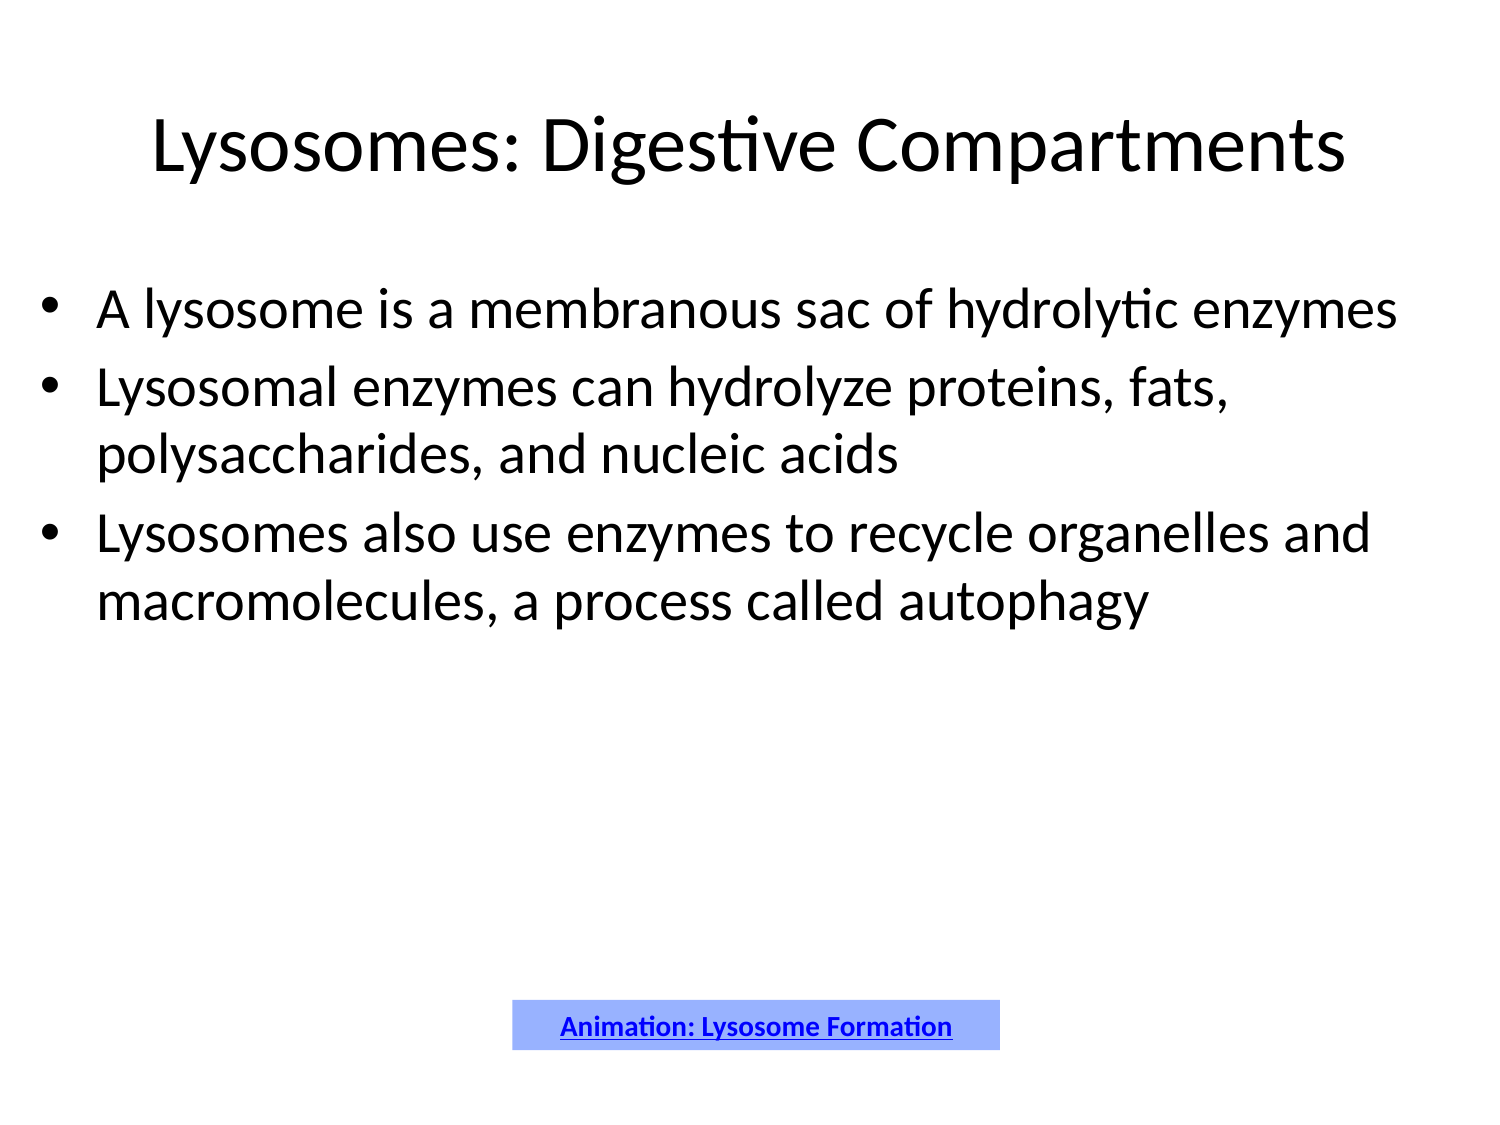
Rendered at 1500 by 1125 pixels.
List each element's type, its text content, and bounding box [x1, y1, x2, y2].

list A lysosome is a membranous sac of hydrolytic enzymes Lysosomal enzymes can hydrolyze proteins, fats, polysaccharides, and nucleic acids Lysosomes also use enzymes to recycle organelles and macromolecules, a process called autophagy [24, 262, 1425, 906]
text_box Animation: Lysosome Formation [512, 999, 1000, 1051]
title Lysosomes: Digestive Compartments [75, 45, 1425, 233]
